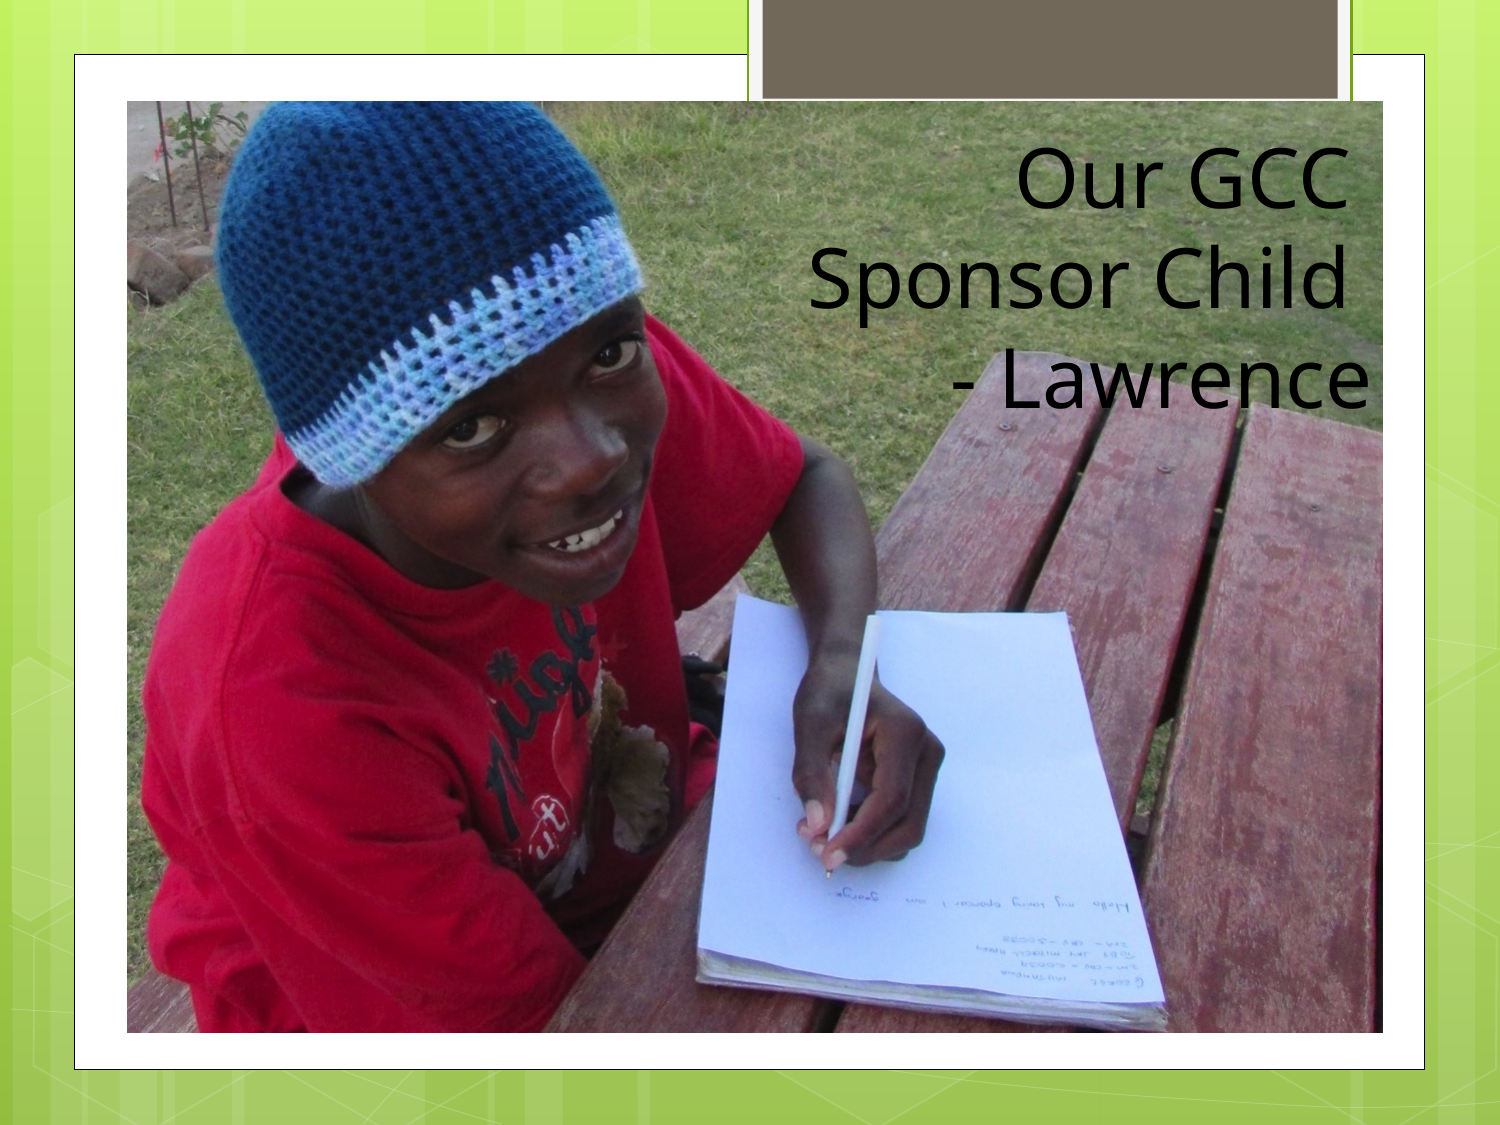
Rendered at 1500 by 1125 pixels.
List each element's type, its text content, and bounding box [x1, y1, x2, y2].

title Our GCC Sponsor Child - Lawrence [702, 90, 1388, 99]
picture [126, 101, 1404, 1034]
